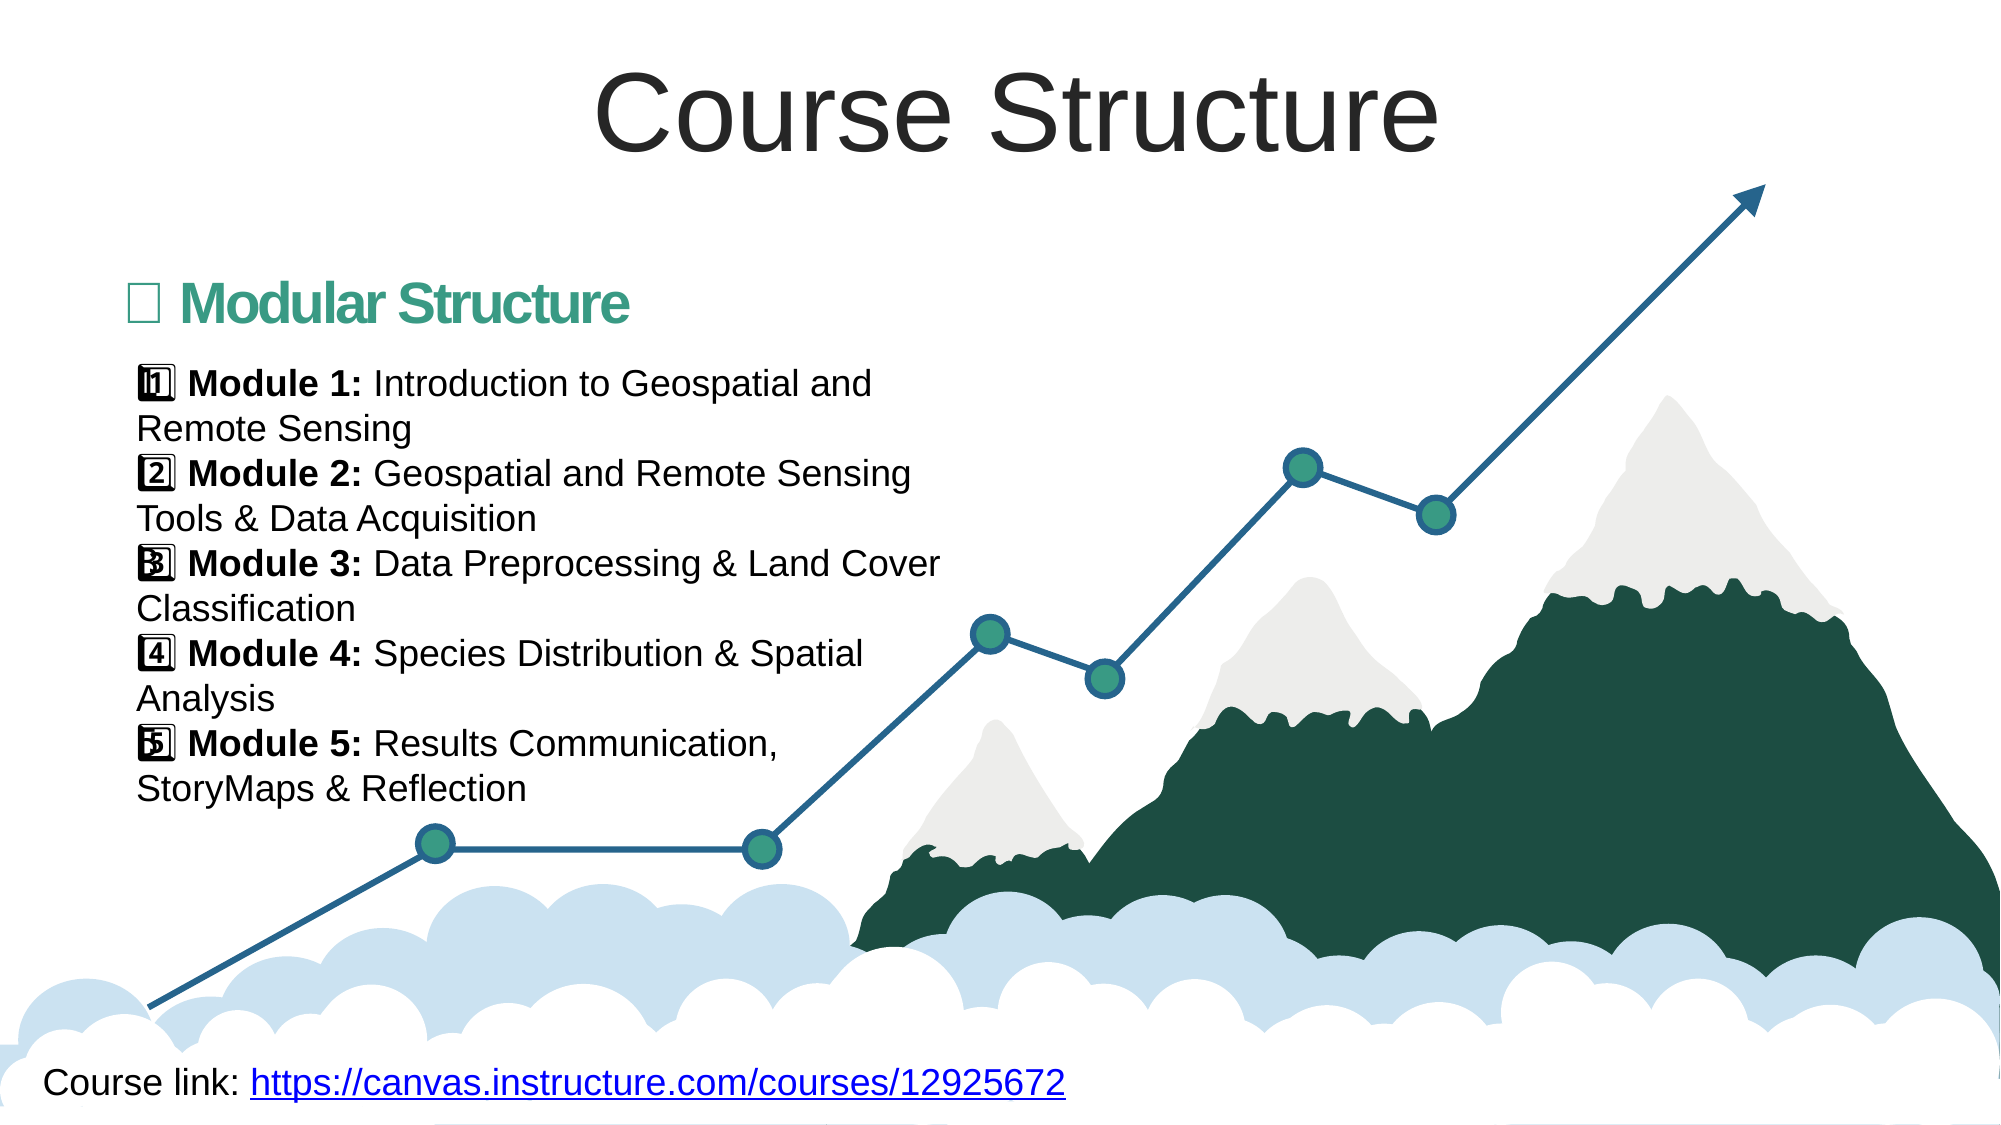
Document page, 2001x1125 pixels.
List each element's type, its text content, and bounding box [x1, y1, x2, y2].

text_box [452, 810, 721, 853]
list Course Structure [53, 55, 1952, 175]
text_box [1357, 184, 1766, 392]
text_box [0, 883, 2000, 946]
text_box 📝 Modular Structure [108, 257, 847, 342]
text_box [0, 946, 2000, 1125]
text_box [370, 855, 434, 883]
text_box 1️⃣ Module 1: Introduction to Geospatial and Remote Sensing 2️⃣ Module 2: Geospatial and Remote Sensing Tools & Data Acquisition 3️⃣ Module 3: Data Preprocessing & Land Cover Classification 4️⃣ Module 4: Species Distribution & Spatial Analysis 5️⃣ Module 5: Results Communication, StoryMaps & Reflection [124, 359, 968, 810]
text_box [416, 825, 454, 863]
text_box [721, 392, 2000, 883]
